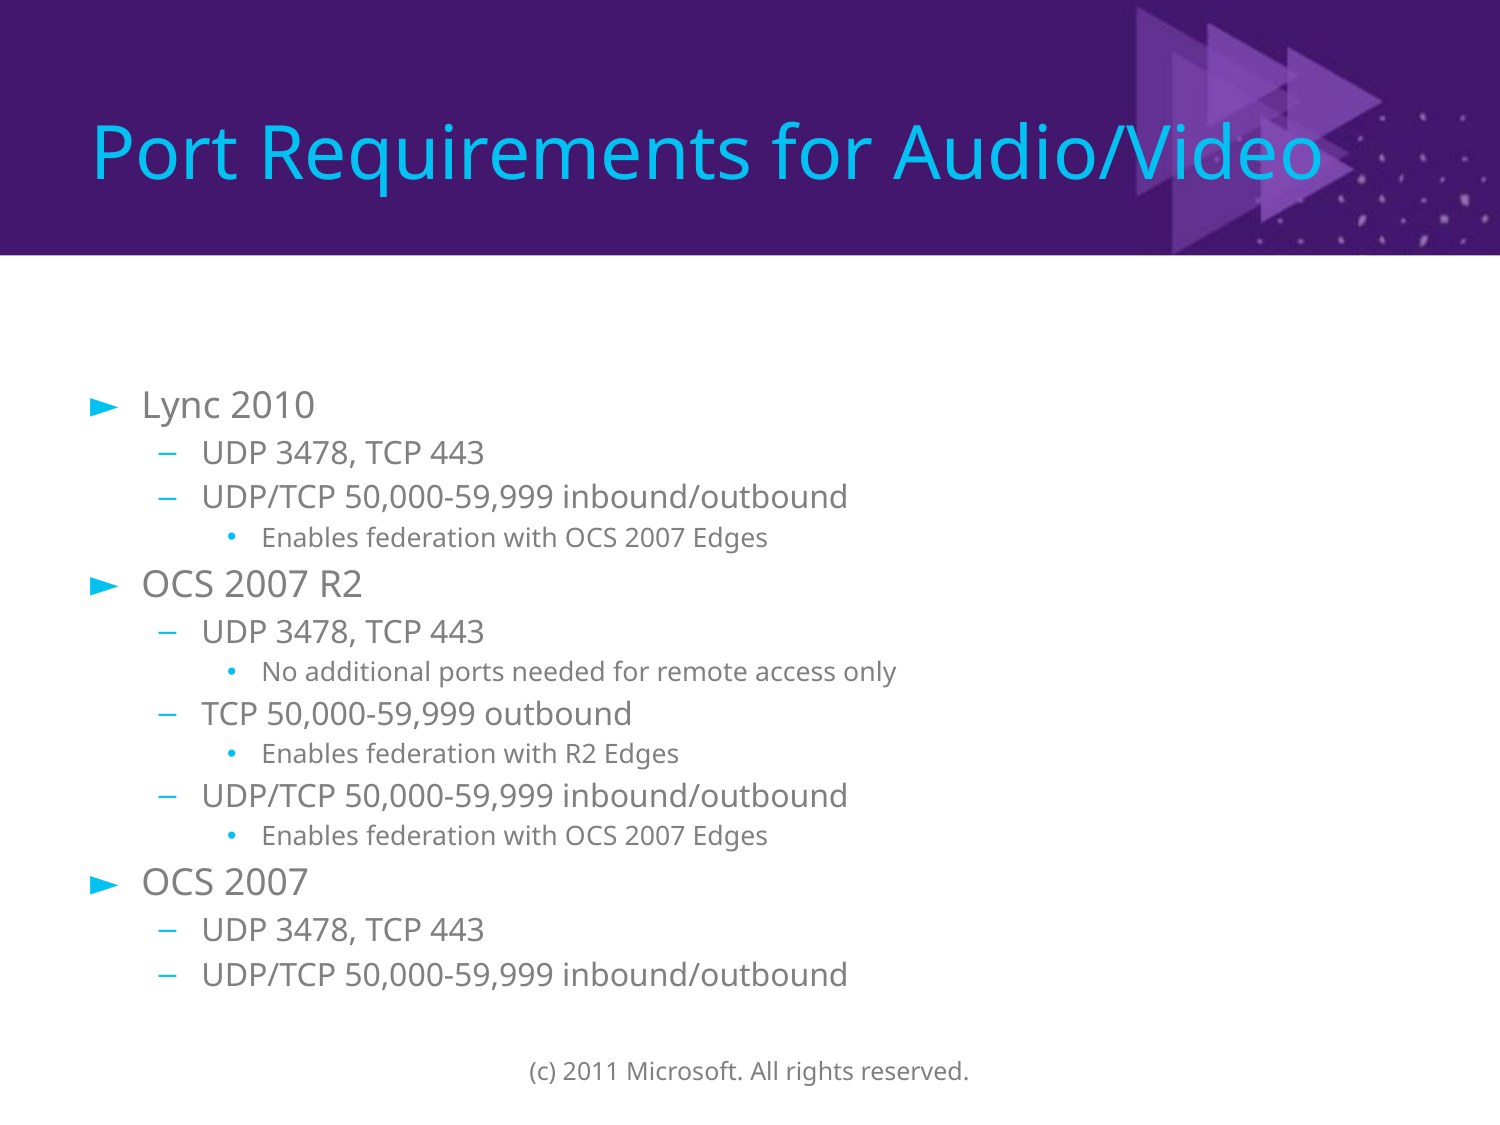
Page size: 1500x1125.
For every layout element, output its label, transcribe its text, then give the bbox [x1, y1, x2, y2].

footer (c) 2011 Microsoft. All rights reserved. [512, 1042, 988, 1103]
list Lync 2010 UDP 3478, TCP 443 UDP/TCP 50,000-59,999 inbound/outbound Enables federation with OCS 2007 Edges OCS 2007 R2 UDP 3478, TCP 443 No additional ports needed for remote access only TCP 50,000-59,999 outbound Enables federation with R2 Edges UDP/TCP 50,000-59,999 inbound/outbound Enables federation with OCS 2007 Edges OCS 2007 UDP 3478, TCP 443 UDP/TCP 50,000-59,999 inbound/outbound [75, 373, 1425, 1005]
title Port Requirements for Audio/Video [75, 56, 1425, 244]
picture [0, 0, 1500, 255]
